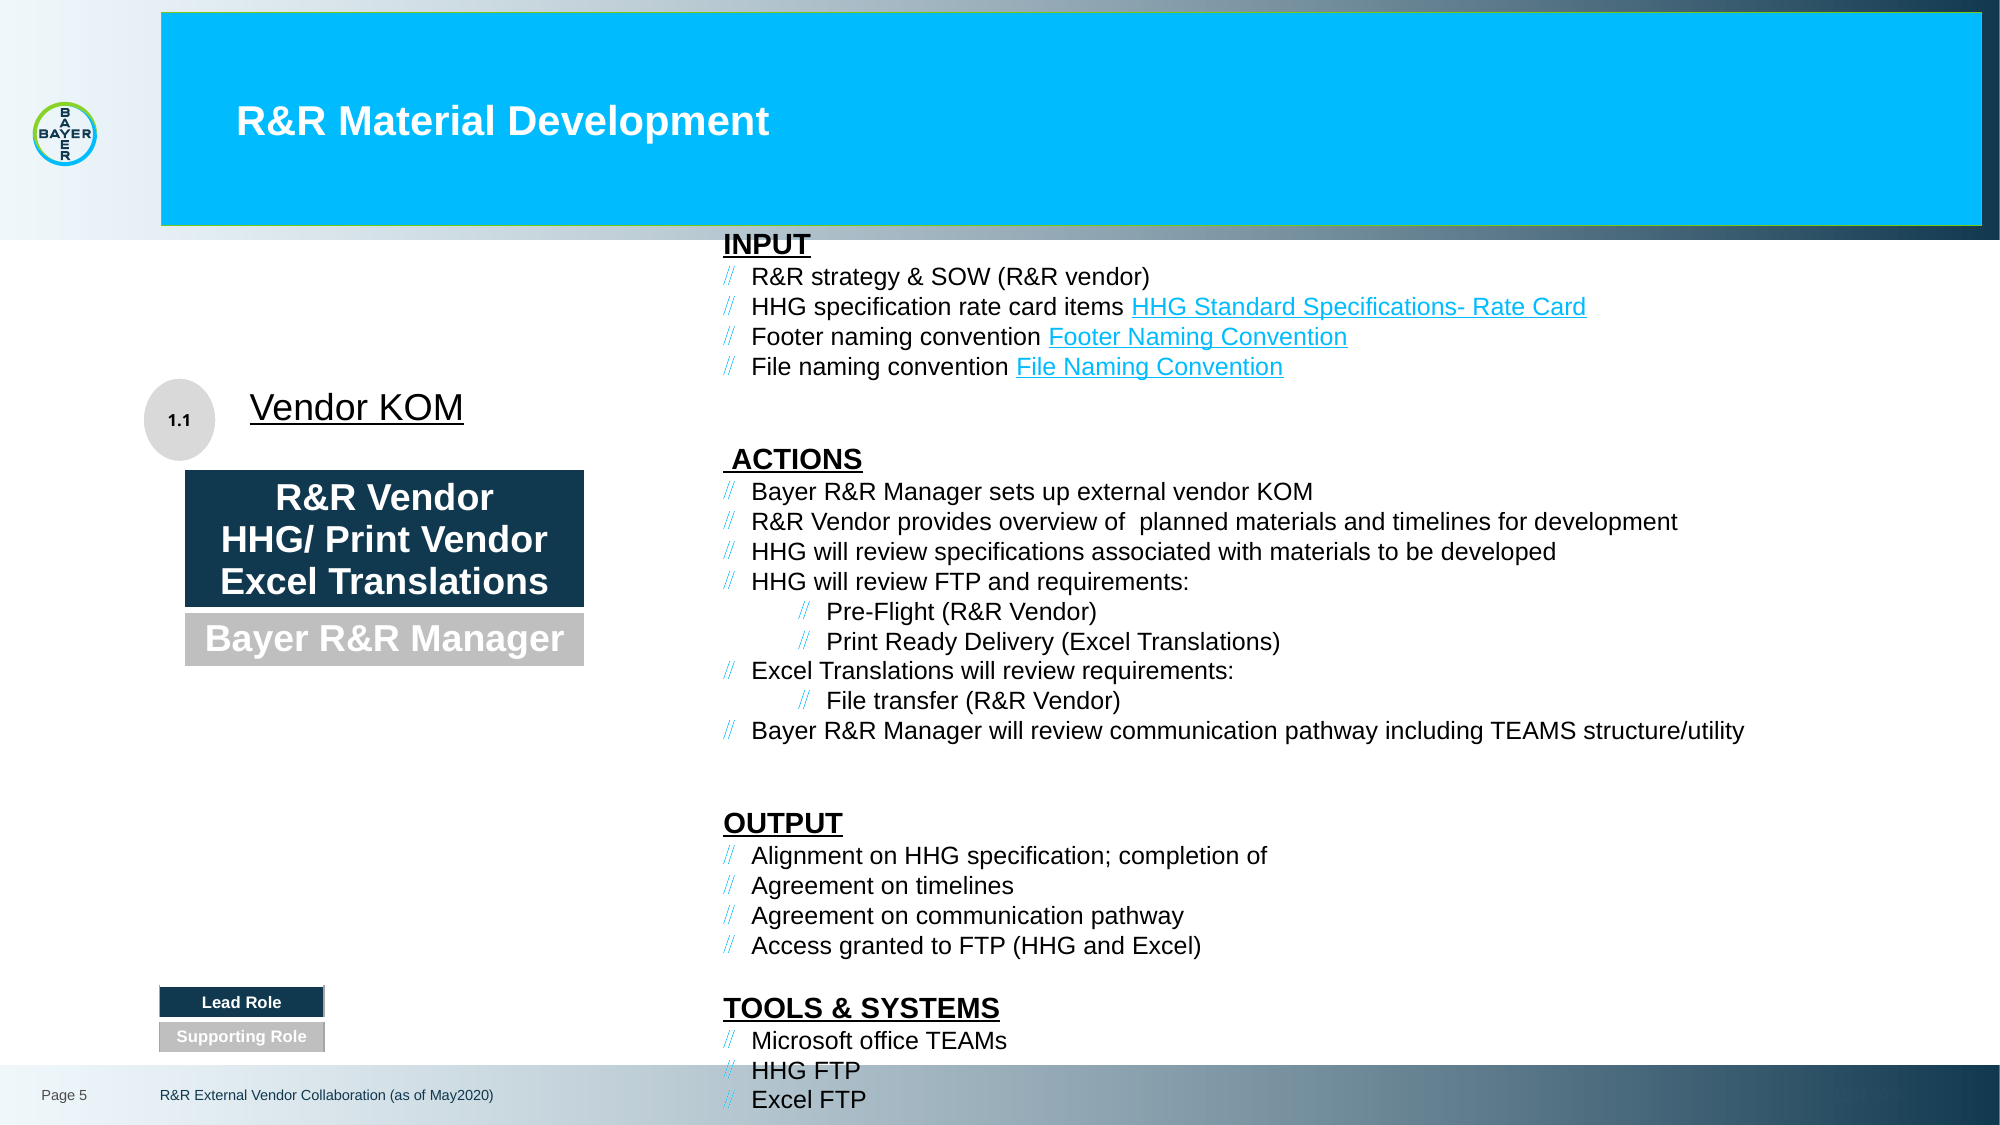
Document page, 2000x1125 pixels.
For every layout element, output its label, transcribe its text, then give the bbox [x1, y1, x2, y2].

table_cell Supporting Role [160, 1022, 323, 1052]
picture [723, 481, 735, 499]
picture [64, 105, 81, 111]
picture [723, 1060, 735, 1078]
title R&R Material Development [161, 12, 1982, 226]
picture [723, 511, 735, 529]
picture [798, 690, 810, 709]
picture [723, 296, 735, 315]
picture [723, 326, 735, 345]
picture [798, 601, 810, 619]
footer R&R External Vendor Collaboration (as of May2020) [159, 1085, 723, 1104]
picture [798, 631, 810, 649]
picture [723, 845, 735, 864]
picture [723, 541, 735, 559]
table_header R&R Vendor HHG/ Print Vendor Excel Translations [185, 470, 584, 607]
picture [723, 875, 735, 894]
picture [723, 1030, 735, 1048]
text_box INPUT R&R strategy & SOW (R&R vendor) HHG specification rate card items HHG Standard Specifications- Rate Card Footer naming convention Footer Naming Convention File naming convention File Naming Convention ACTIONS Bayer R&R Manager sets up external vendor KOM R&R Vendor provides overview of planned materials and timelines for development HHG will review specifications associated with materials to be developed HHG will review FTP and requirements: Pre-Flight (R&R Vendor) Print Ready Delivery (Excel Translations) Excel Translations will review requirements: File transfer (R&R Vendor) Bayer R&R Manager will review communication pathway including TEAMS structure/utility OUTPUT Alignment on HHG specification; completion of Agreement on timelines Agreement on communication pathway Access granted to FTP (HHG and Excel) TOOLS & SYSTEMS Microsoft office TEAMs HHG FTP Excel FTP [723, 225, 1924, 1110]
text_box Vendor KOM [249, 382, 723, 458]
picture [723, 905, 735, 924]
picture [723, 356, 735, 375]
table_header Lead Role [160, 987, 323, 1017]
picture [723, 266, 735, 285]
picture [723, 935, 735, 953]
table_cell Bayer R&R Manager [185, 613, 584, 666]
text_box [141, 376, 218, 464]
picture [723, 720, 735, 739]
picture [723, 1090, 735, 1108]
slide_number Page 5 [32, 1085, 97, 1104]
picture [723, 661, 735, 679]
picture [723, 571, 735, 589]
